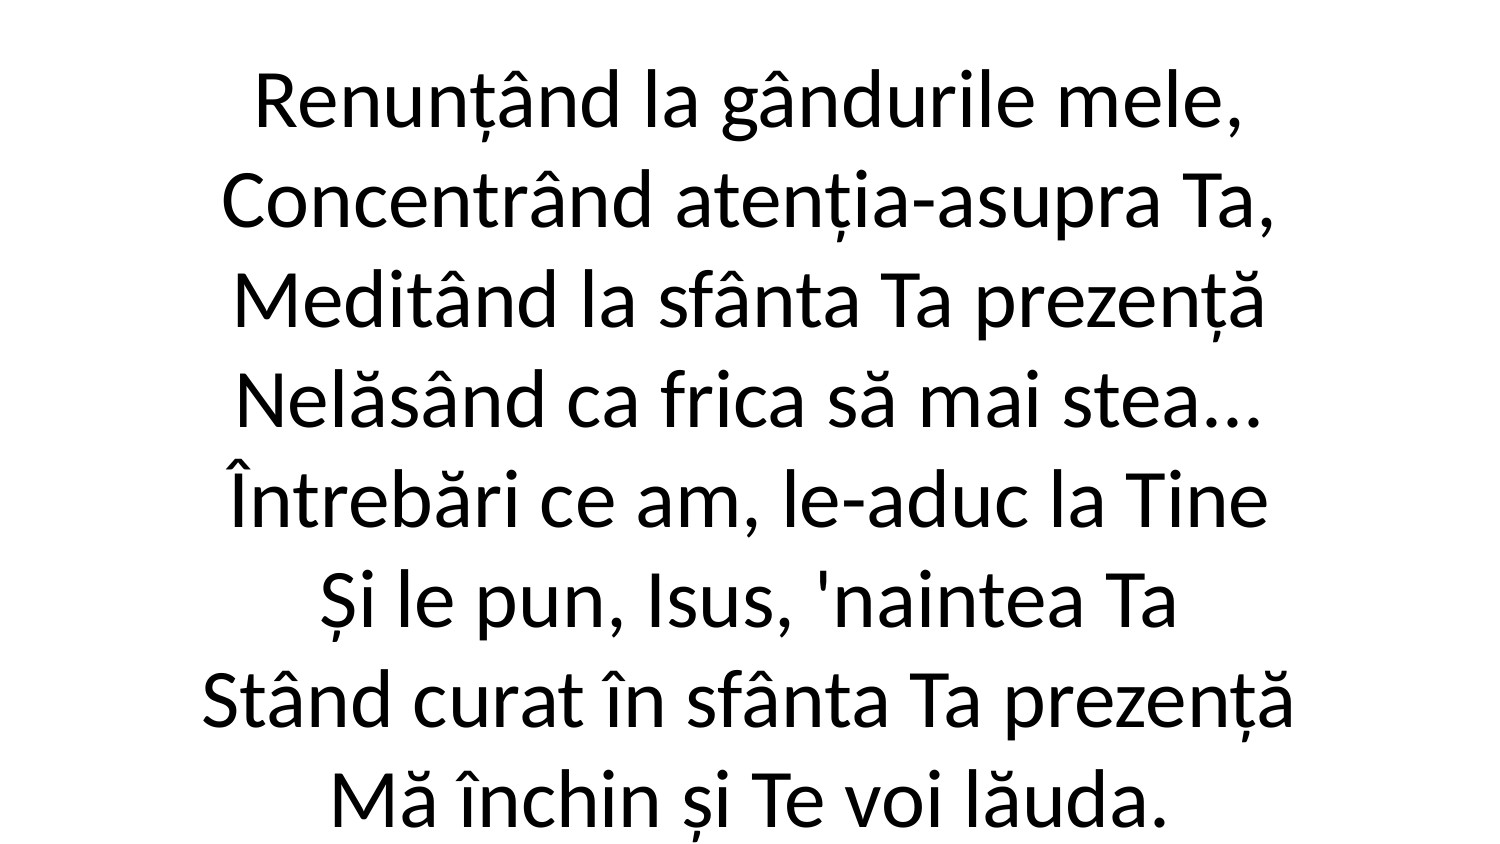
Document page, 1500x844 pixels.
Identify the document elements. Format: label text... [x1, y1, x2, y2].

text_box Renunțând la gândurile mele, Concentrând atenția-asupra Ta, Meditând la sfânta Ta prezență Nelăsând ca frica să mai stea... Întrebări ce am, le-aduc la Tine Și le pun, Isus, 'naintea Ta Stând curat în sfânta Ta prezență Mă închin și Te voi lăuda. [187, 0, 1313, 844]
